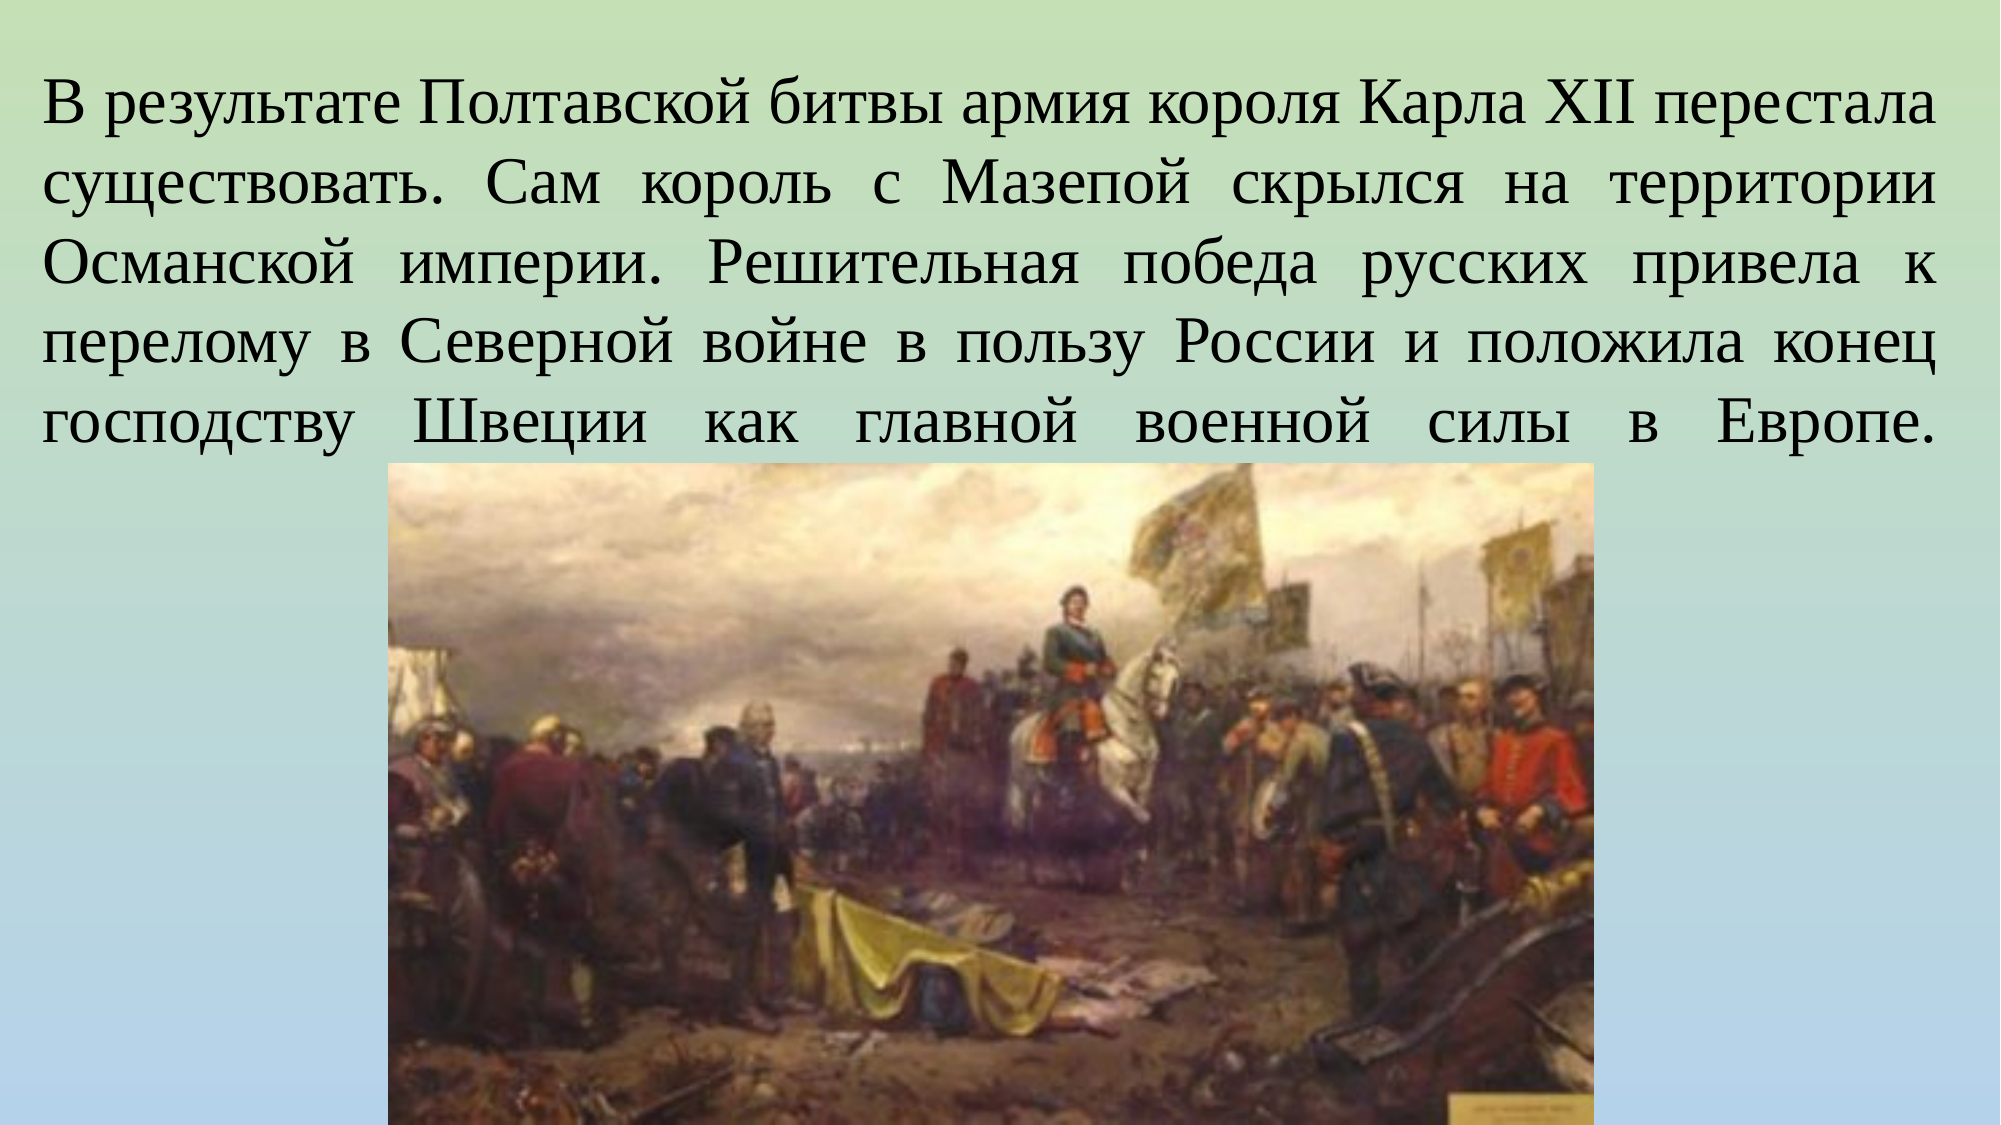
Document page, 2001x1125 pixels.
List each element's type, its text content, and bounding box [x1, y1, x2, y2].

picture [388, 463, 1594, 1125]
text_box В результате Полтавской битвы армия короля Карла XII перестала существовать. Сам король с Мазепой скрылся на территории Османской империи. Решительная победа русских привела к перелому в Северной войне в пользу России и положила конец господству Швеции как главной военной силы в Европе. [27, 49, 1955, 704]
